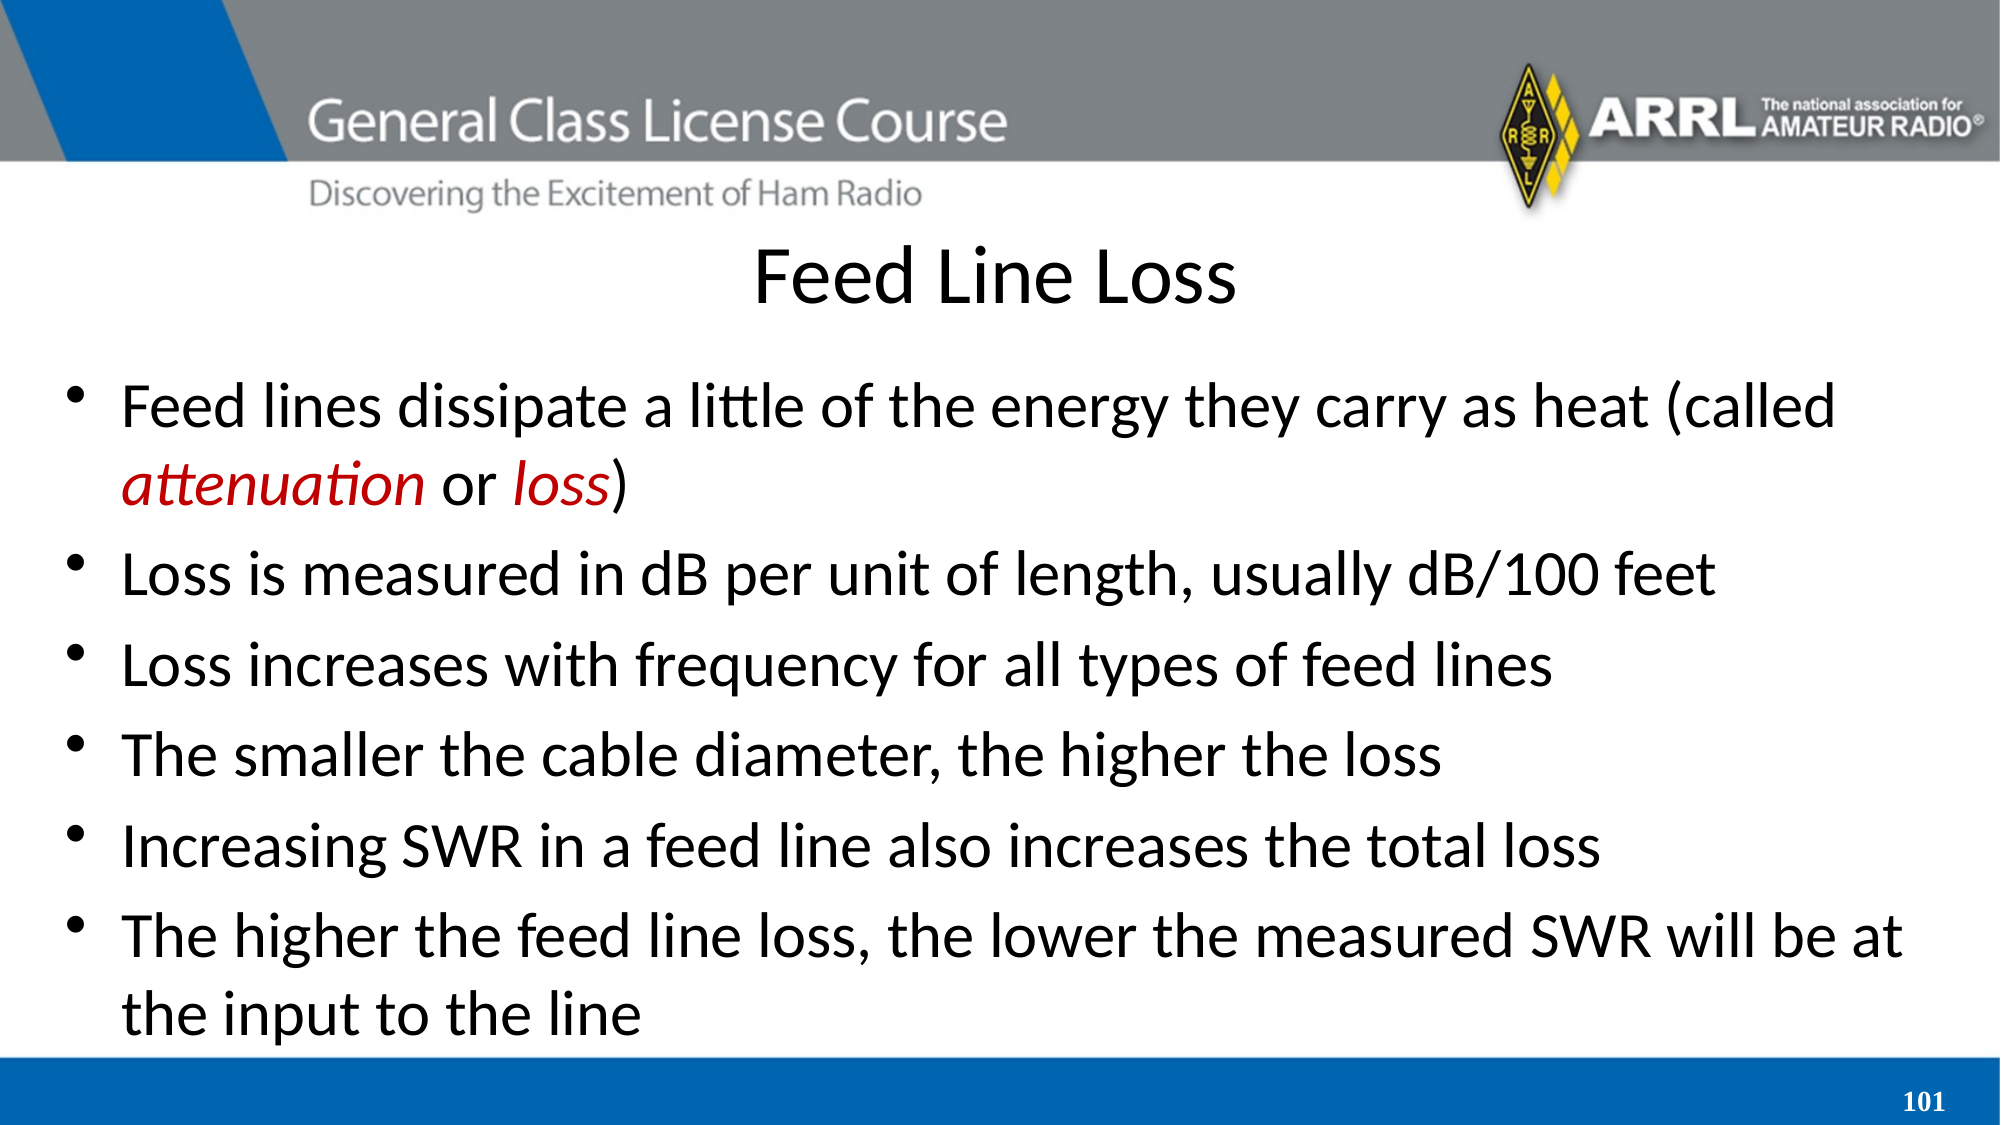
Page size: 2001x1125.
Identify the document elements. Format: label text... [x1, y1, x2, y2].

picture [0, 0, 2001, 1125]
title Feed Line Loss [96, 212, 1897, 355]
list Feed lines dissipate a little of the energy they carry as heat (called attenuation or loss) Loss is measured in dB per unit of length, usually dB/100 feet Loss increases with frequency for all types of feed lines The smaller the cable diameter, the higher the loss Increasing SWR in a feed line also increases the total loss The higher the feed line loss, the lower the measured SWR will be at the input to the line [50, 355, 1925, 1075]
